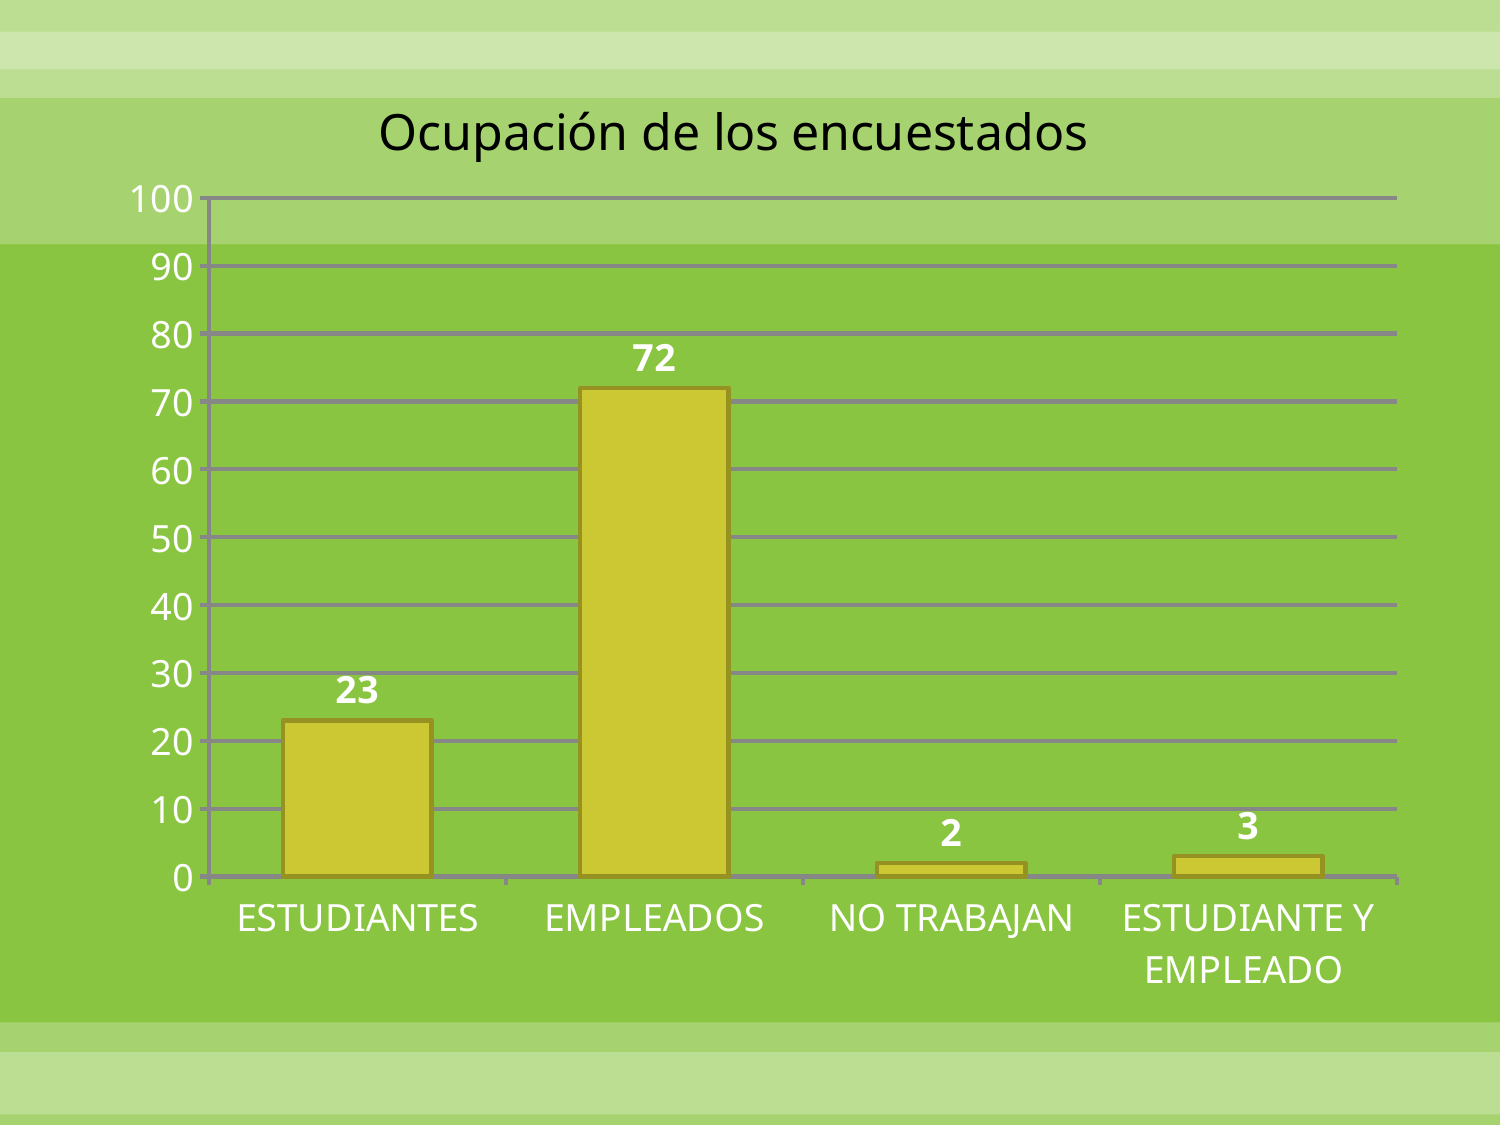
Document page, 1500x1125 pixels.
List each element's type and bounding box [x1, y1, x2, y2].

chart [86, 88, 1427, 1037]
picture [0, 0, 1500, 1125]
